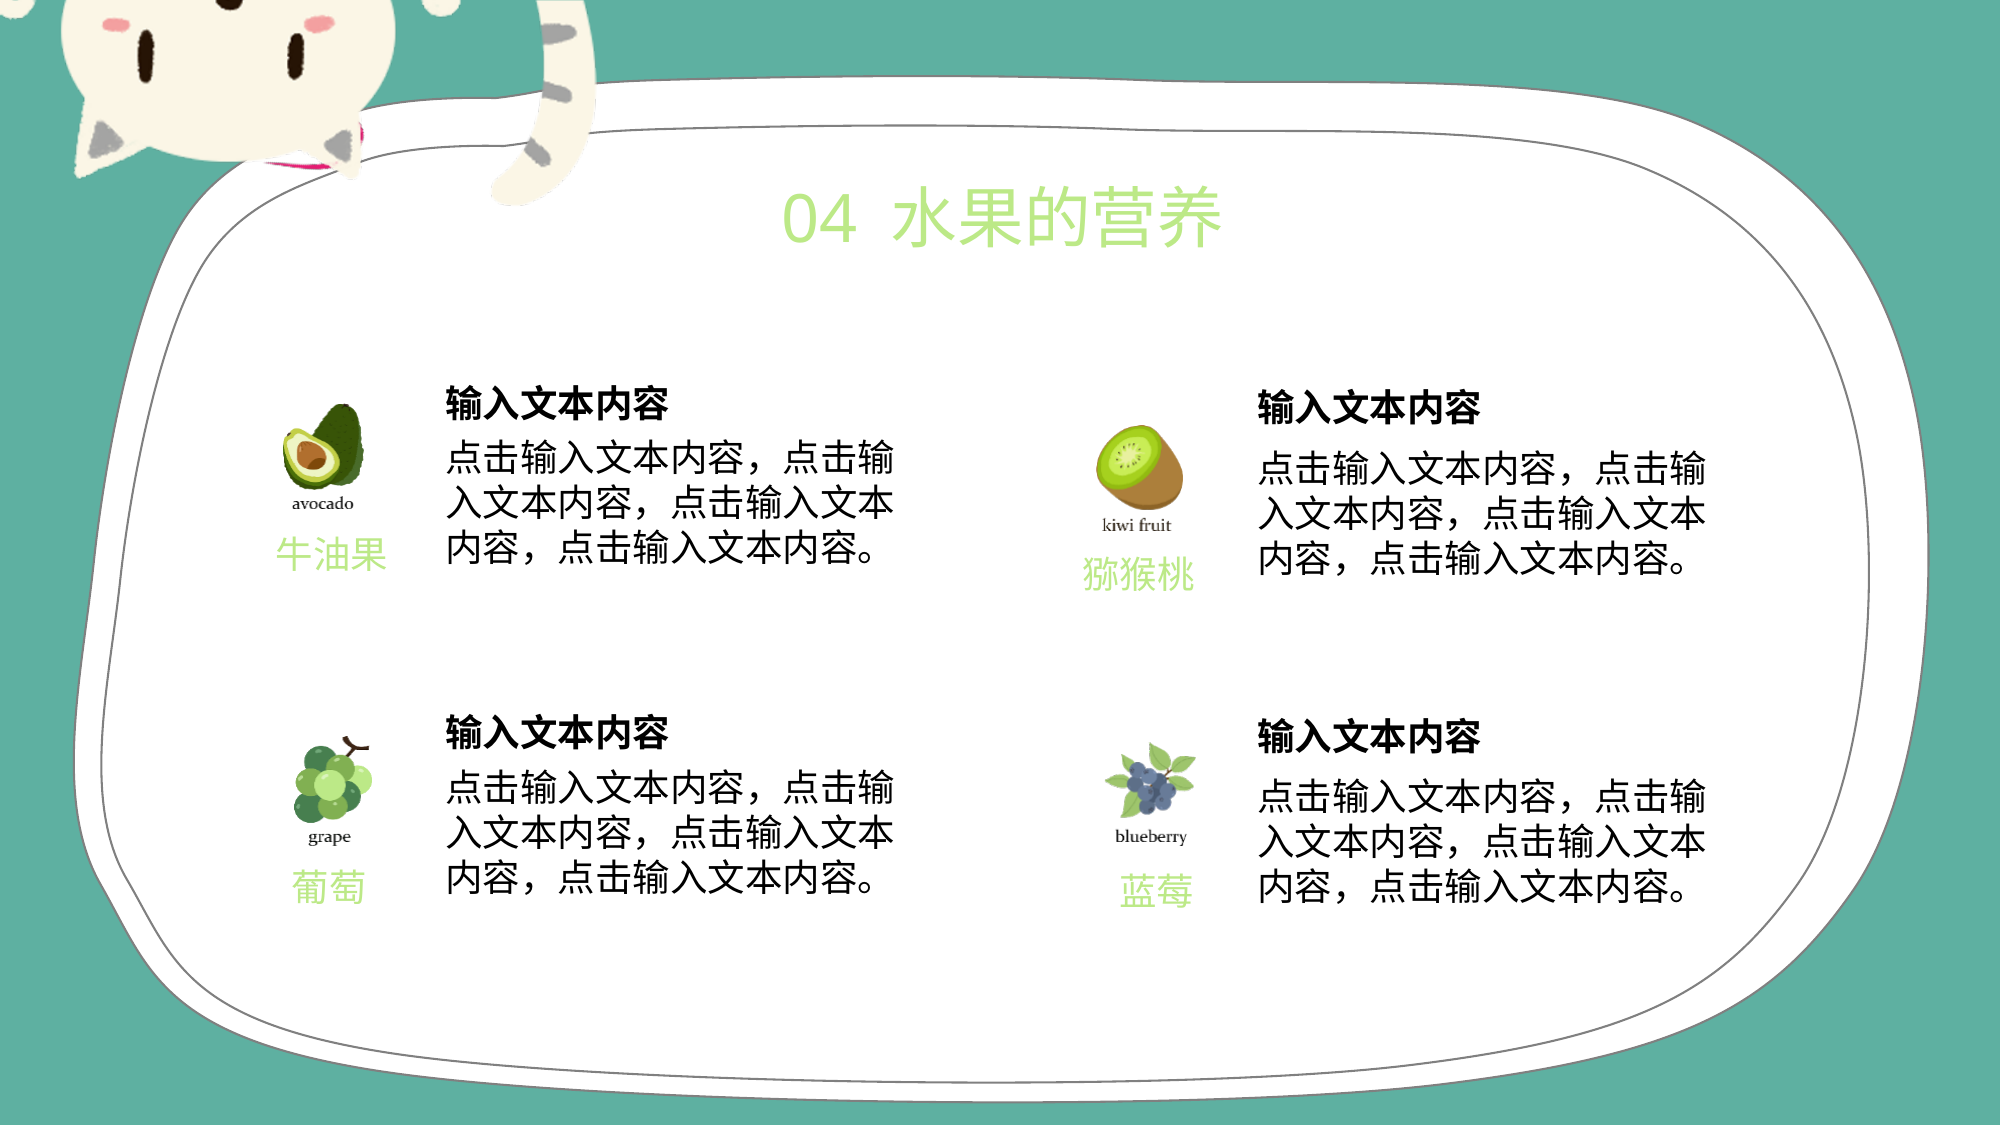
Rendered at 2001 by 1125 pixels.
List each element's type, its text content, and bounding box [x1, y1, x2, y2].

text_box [1104, 742, 1280, 921]
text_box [1242, 705, 1723, 918]
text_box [430, 701, 911, 908]
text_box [430, 372, 911, 578]
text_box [1067, 425, 1243, 604]
picture [0, 0, 597, 217]
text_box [277, 736, 452, 918]
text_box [1242, 377, 1723, 590]
text_box 04 水果的营养 [766, 168, 1270, 264]
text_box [260, 403, 436, 585]
